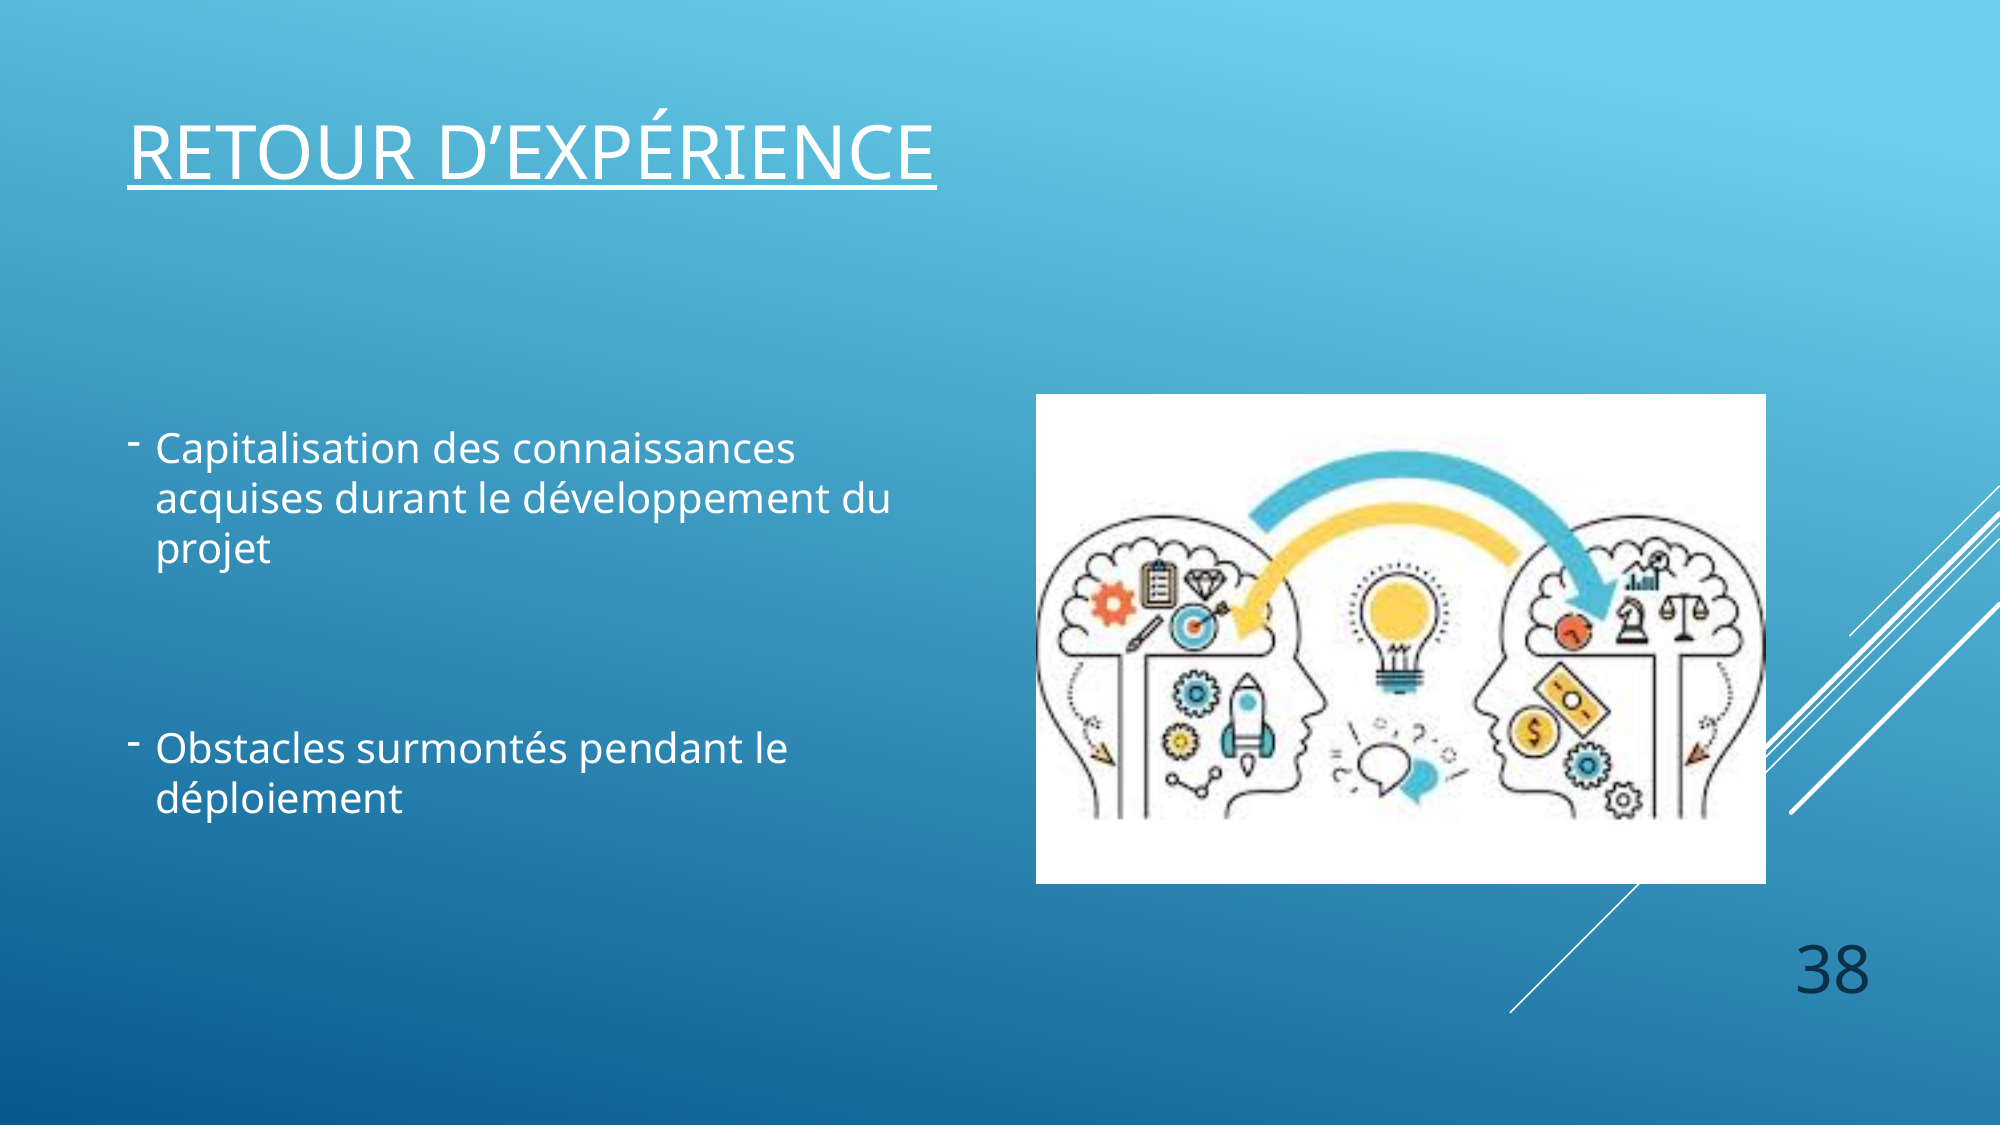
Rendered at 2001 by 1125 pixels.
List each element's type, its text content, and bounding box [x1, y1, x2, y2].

text_box Capitalisation des connaissances acquises durant le développement du projet Obstacles surmontés pendant le déploiement [112, 414, 938, 880]
picture [1036, 394, 1766, 885]
text_box RETOUR d’expérience [112, 85, 1534, 214]
slide_number 38 [1700, 915, 1888, 1025]
